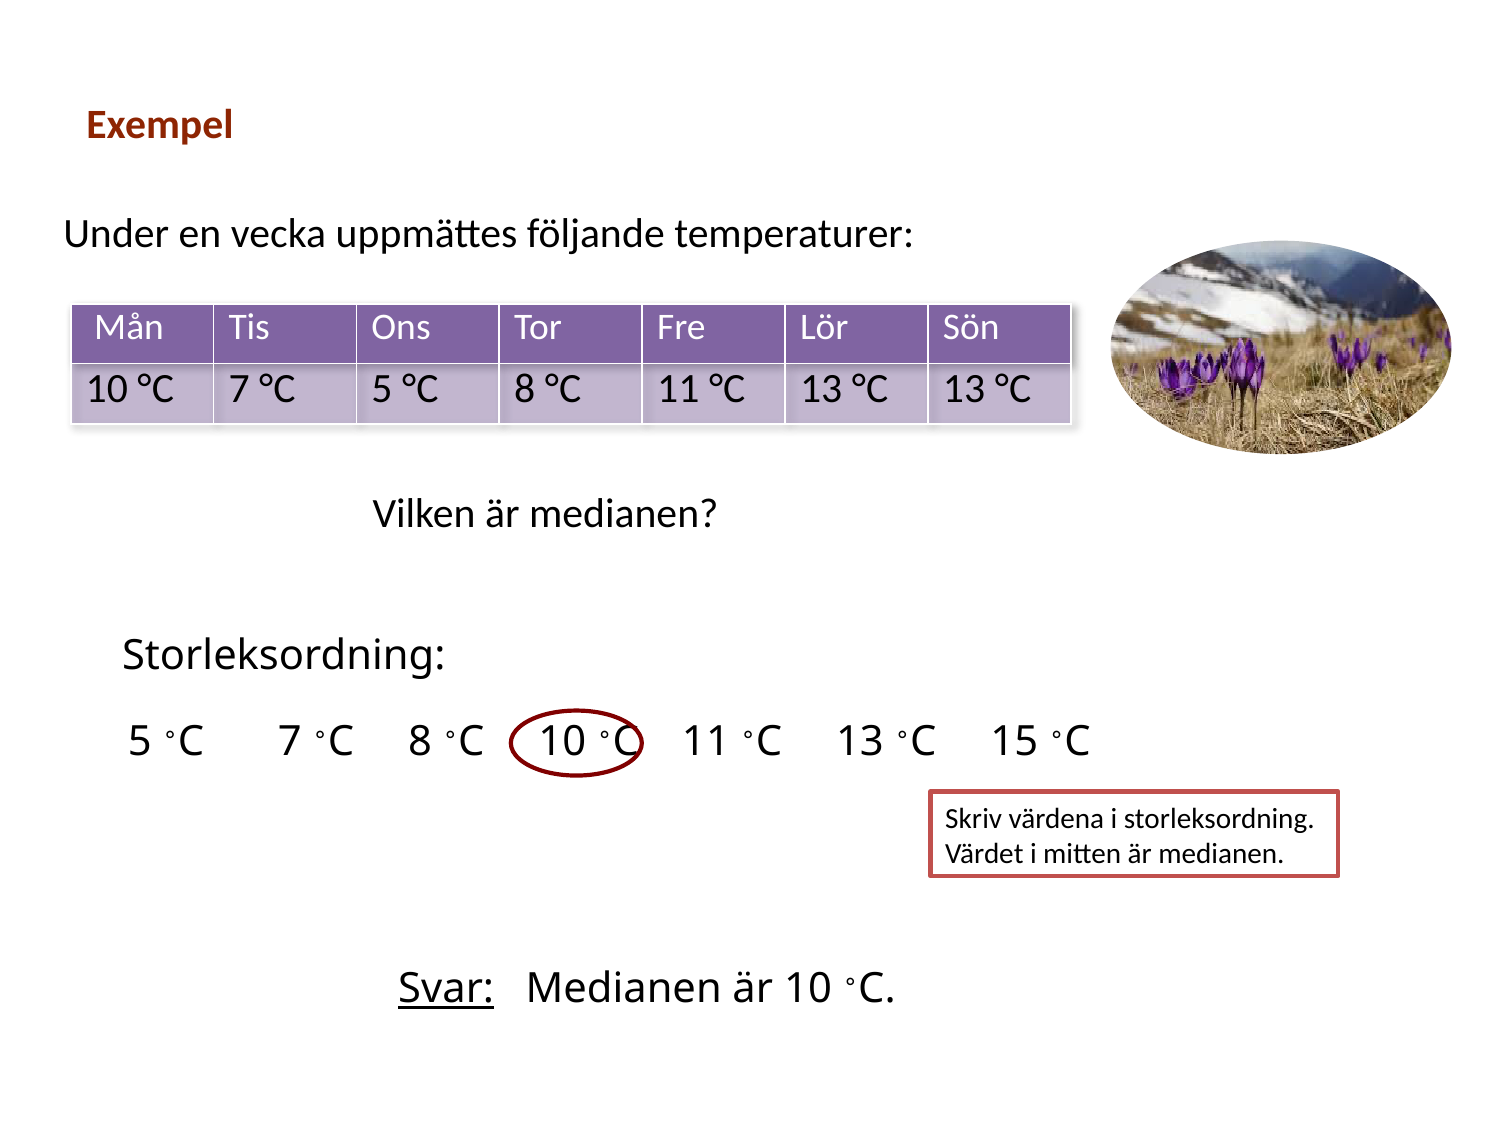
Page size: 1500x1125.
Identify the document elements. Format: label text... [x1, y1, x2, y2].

table_cell 13 °C [786, 364, 927, 423]
table_cell 7 °C [214, 364, 356, 423]
table_header Tis [214, 305, 356, 363]
text_box Storleksordning: [107, 620, 552, 685]
text_box Under en vecka uppmättes följande temperaturer: [48, 198, 1195, 264]
text_box Vilken är medianen? [357, 478, 1015, 544]
text_box Svar: [383, 953, 510, 1018]
picture [1110, 240, 1452, 455]
table_header Fre [643, 305, 784, 363]
table_cell 10 °C [72, 364, 213, 423]
text_box 5 ∘C 7 ∘C 8 ∘C 10 ∘C 11 ∘C 13 ∘C 15 ∘C [113, 705, 1259, 771]
table_cell 13 °C [929, 364, 1070, 423]
table_cell 8 °C [500, 364, 641, 423]
table_header Ons [357, 305, 498, 363]
text_box Medianen är 10 ∘C. [510, 953, 1017, 1018]
table_header Mån [72, 305, 213, 363]
text_box Exempel [71, 88, 249, 154]
text_box Skriv värdena i storleksordning. Värdet i mitten är medianen. [928, 789, 1340, 878]
table_header Tor [500, 305, 641, 363]
table_header Lör [786, 305, 927, 363]
text_box [508, 708, 644, 778]
table_cell 5 °C [357, 364, 498, 423]
table_header Sön [929, 305, 1070, 363]
table_cell 11 °C [643, 364, 784, 423]
